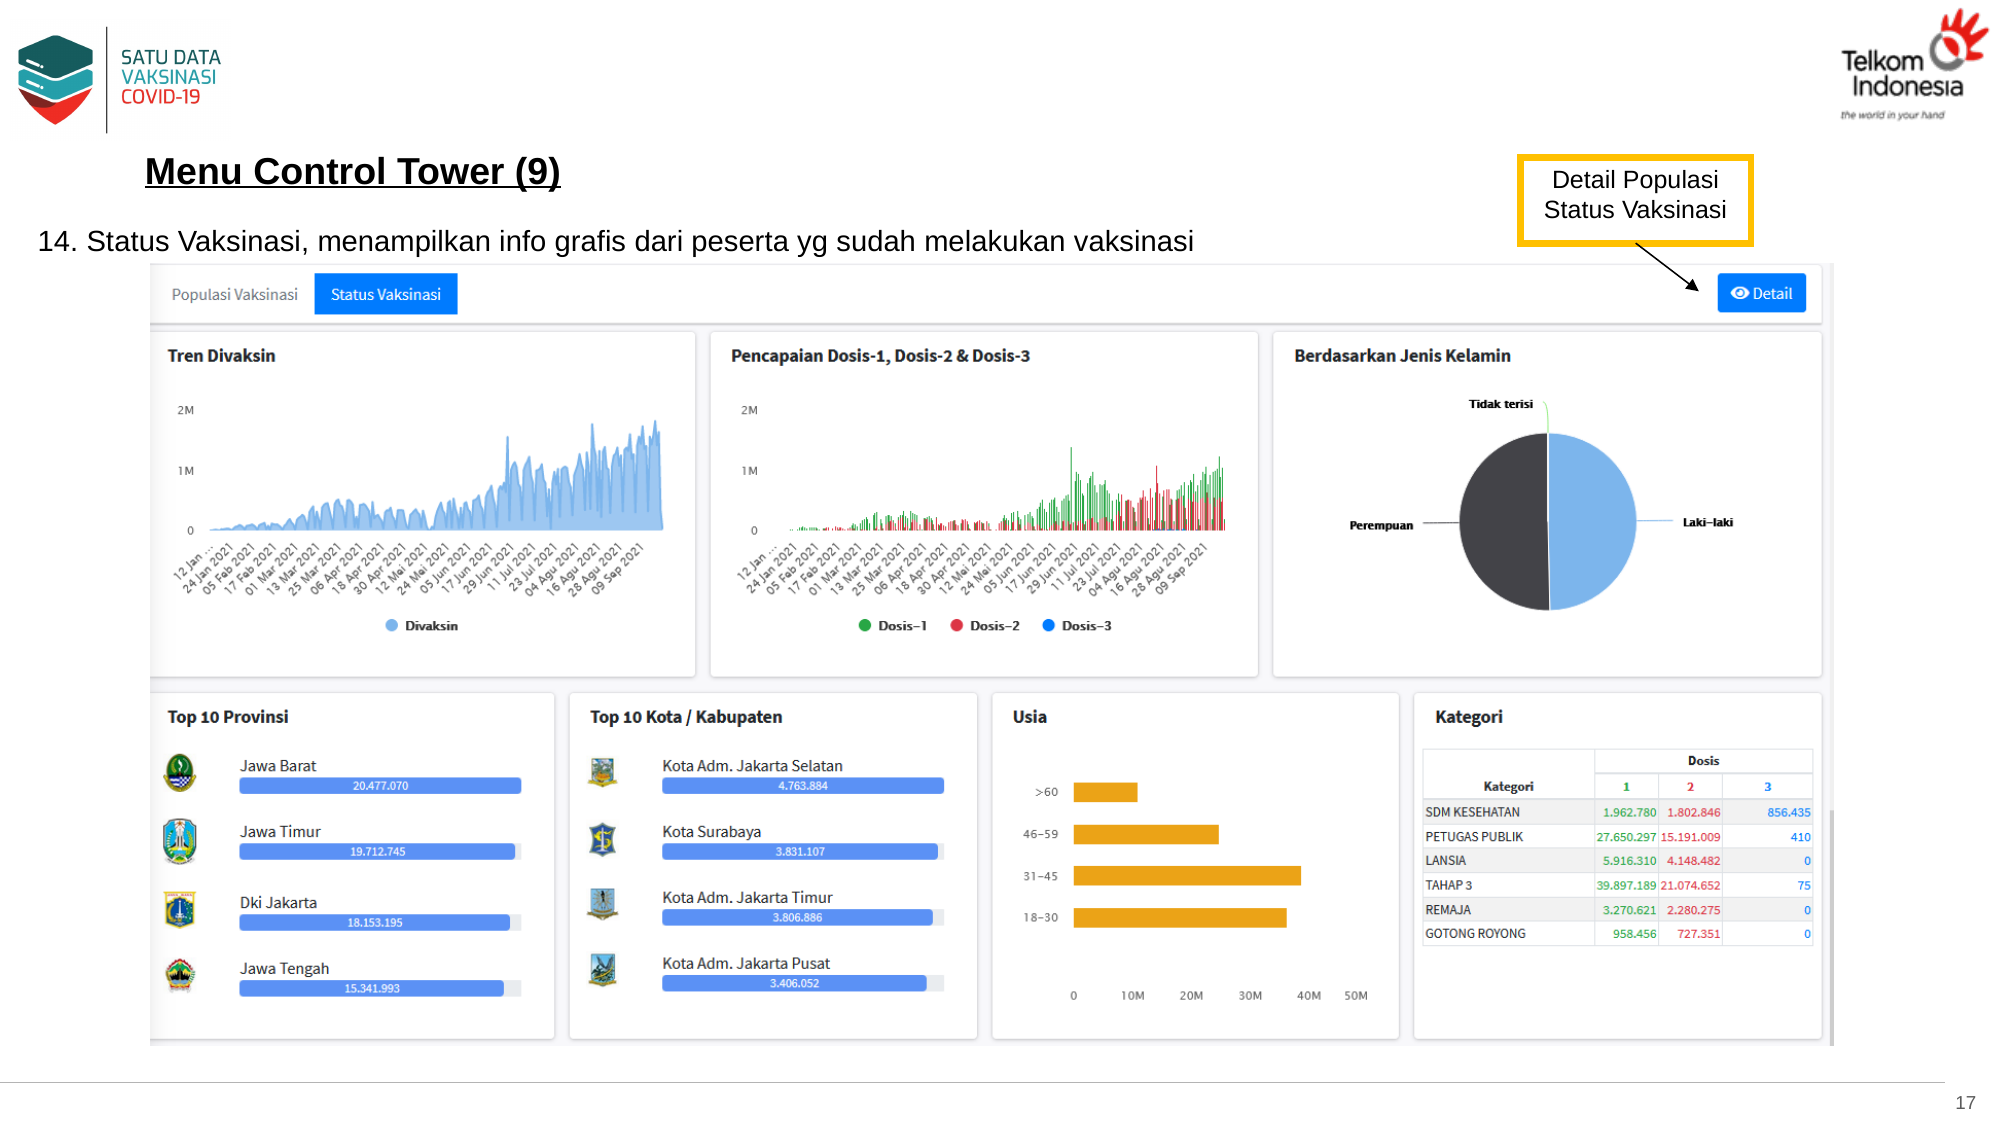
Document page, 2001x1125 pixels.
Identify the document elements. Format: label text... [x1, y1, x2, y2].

text_box Menu Control Tower (9) [118, 144, 588, 200]
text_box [1635, 243, 1699, 292]
picture [10, 19, 231, 141]
text_box 14. Status Vaksinasi, menampilkan info grafis dari peserta yg sudah melakukan vaksinasi [31, 216, 1203, 263]
text_box Detail Populasi Status Vaksinasi [1519, 157, 1752, 244]
picture [1831, 0, 1998, 139]
picture [149, 263, 1834, 1046]
